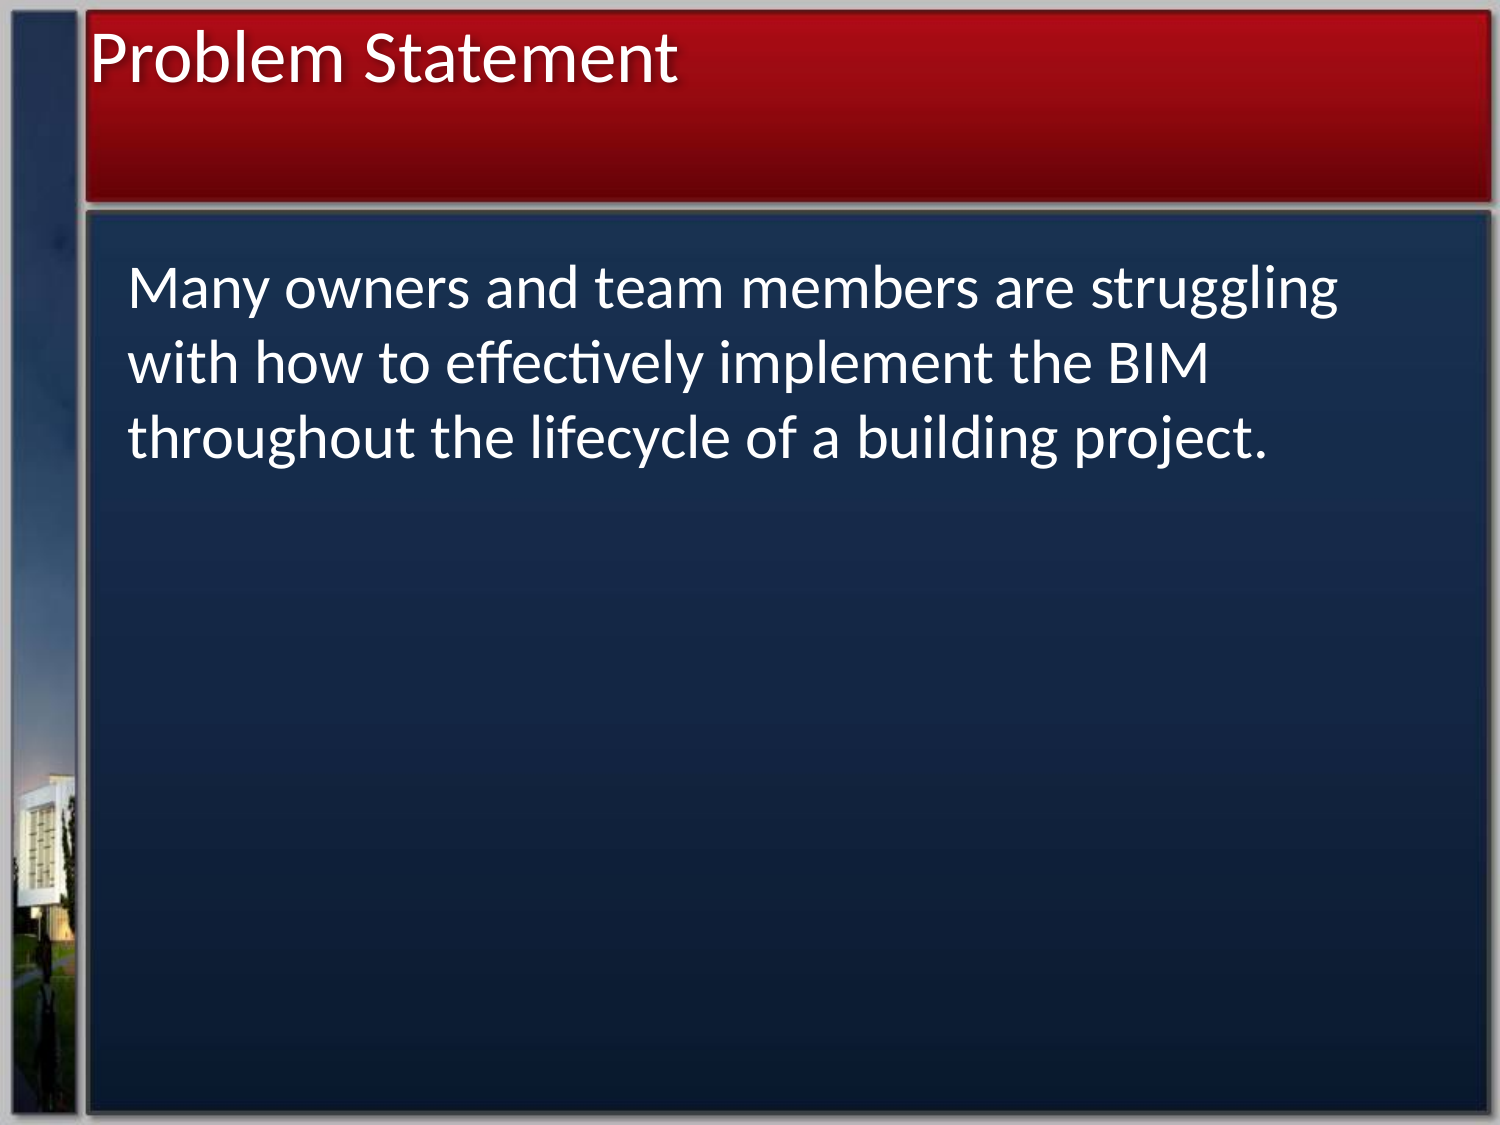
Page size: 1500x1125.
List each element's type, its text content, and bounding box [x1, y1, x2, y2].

picture [0, 0, 1500, 1125]
text_box Problem Statement [74, 0, 963, 105]
text_box Many owners and team members are struggling with how to effectively implement the BIM throughout the lifecycle of a building project. [112, 239, 1450, 479]
